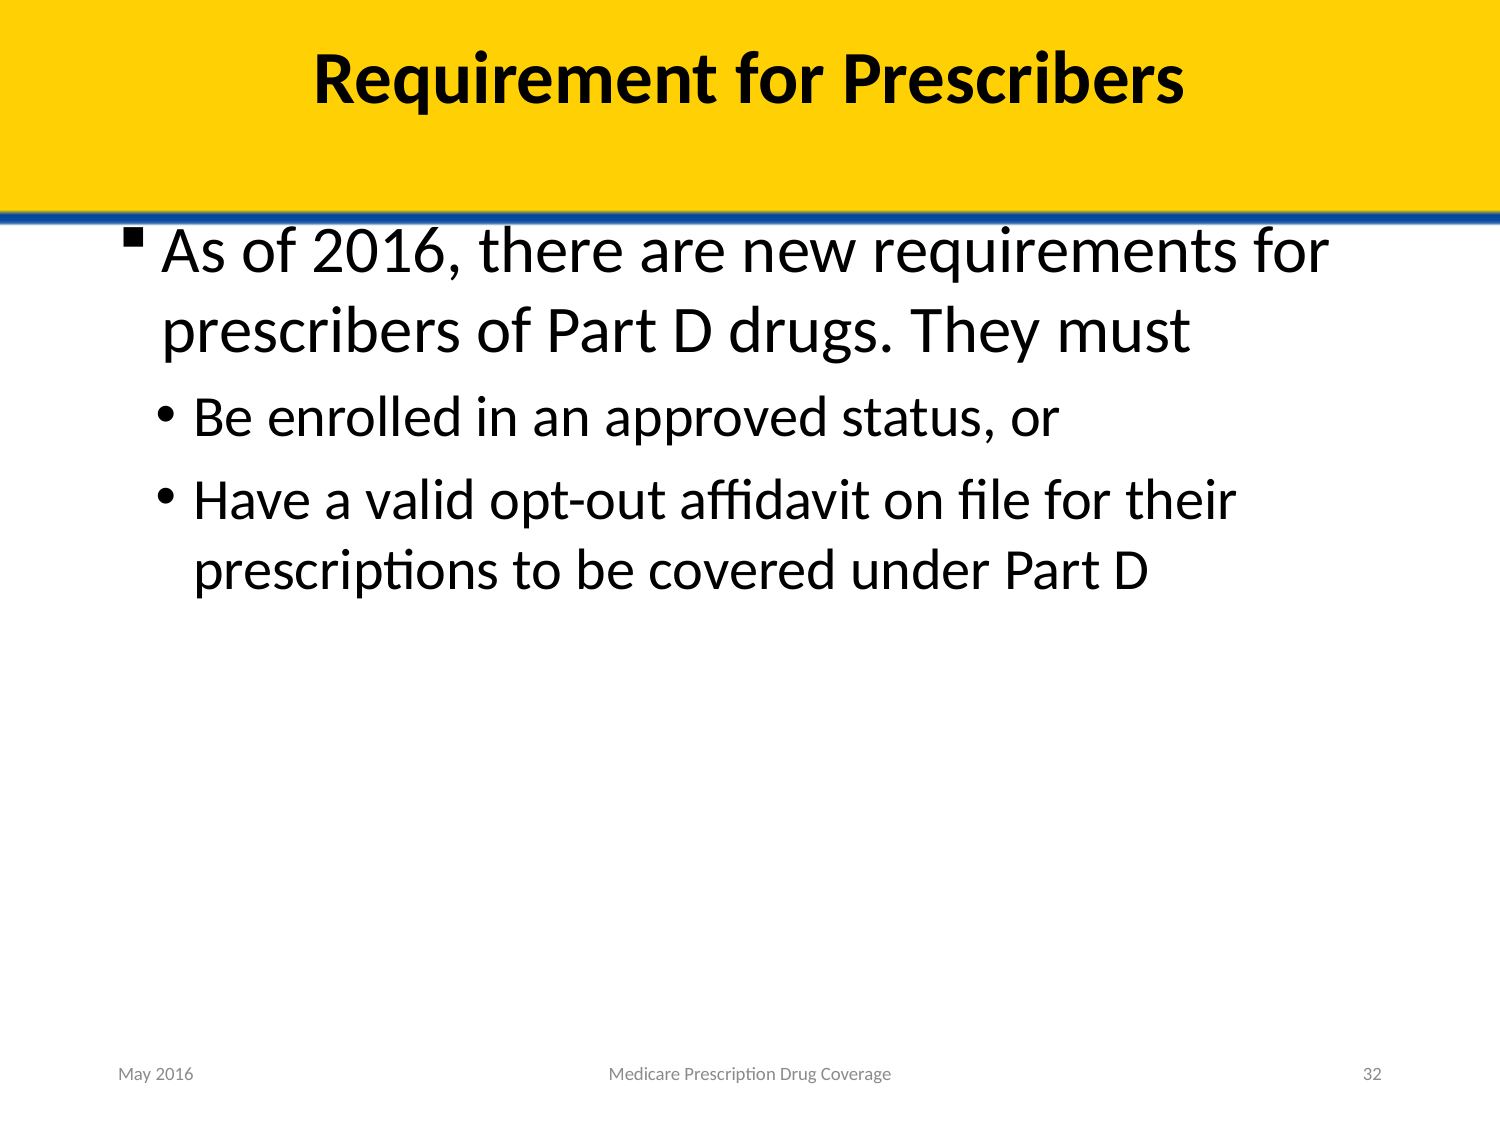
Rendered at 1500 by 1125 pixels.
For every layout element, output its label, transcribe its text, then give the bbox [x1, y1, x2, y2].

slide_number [103, 1042, 441, 1103]
title Requirement for Prescribers [0, 2, 1500, 157]
picture [0, 157, 1500, 1125]
slide_number 32 [1059, 1042, 1397, 1103]
footer Medicare Prescription Drug Coverage [496, 1042, 1004, 1103]
list As of 2016, there are new requirements for prescribers of Part D drugs. They must Be enrolled in an approved status, or Have a valid opt-out affidavit on file for their prescriptions to be covered under Part D [103, 198, 1397, 1014]
